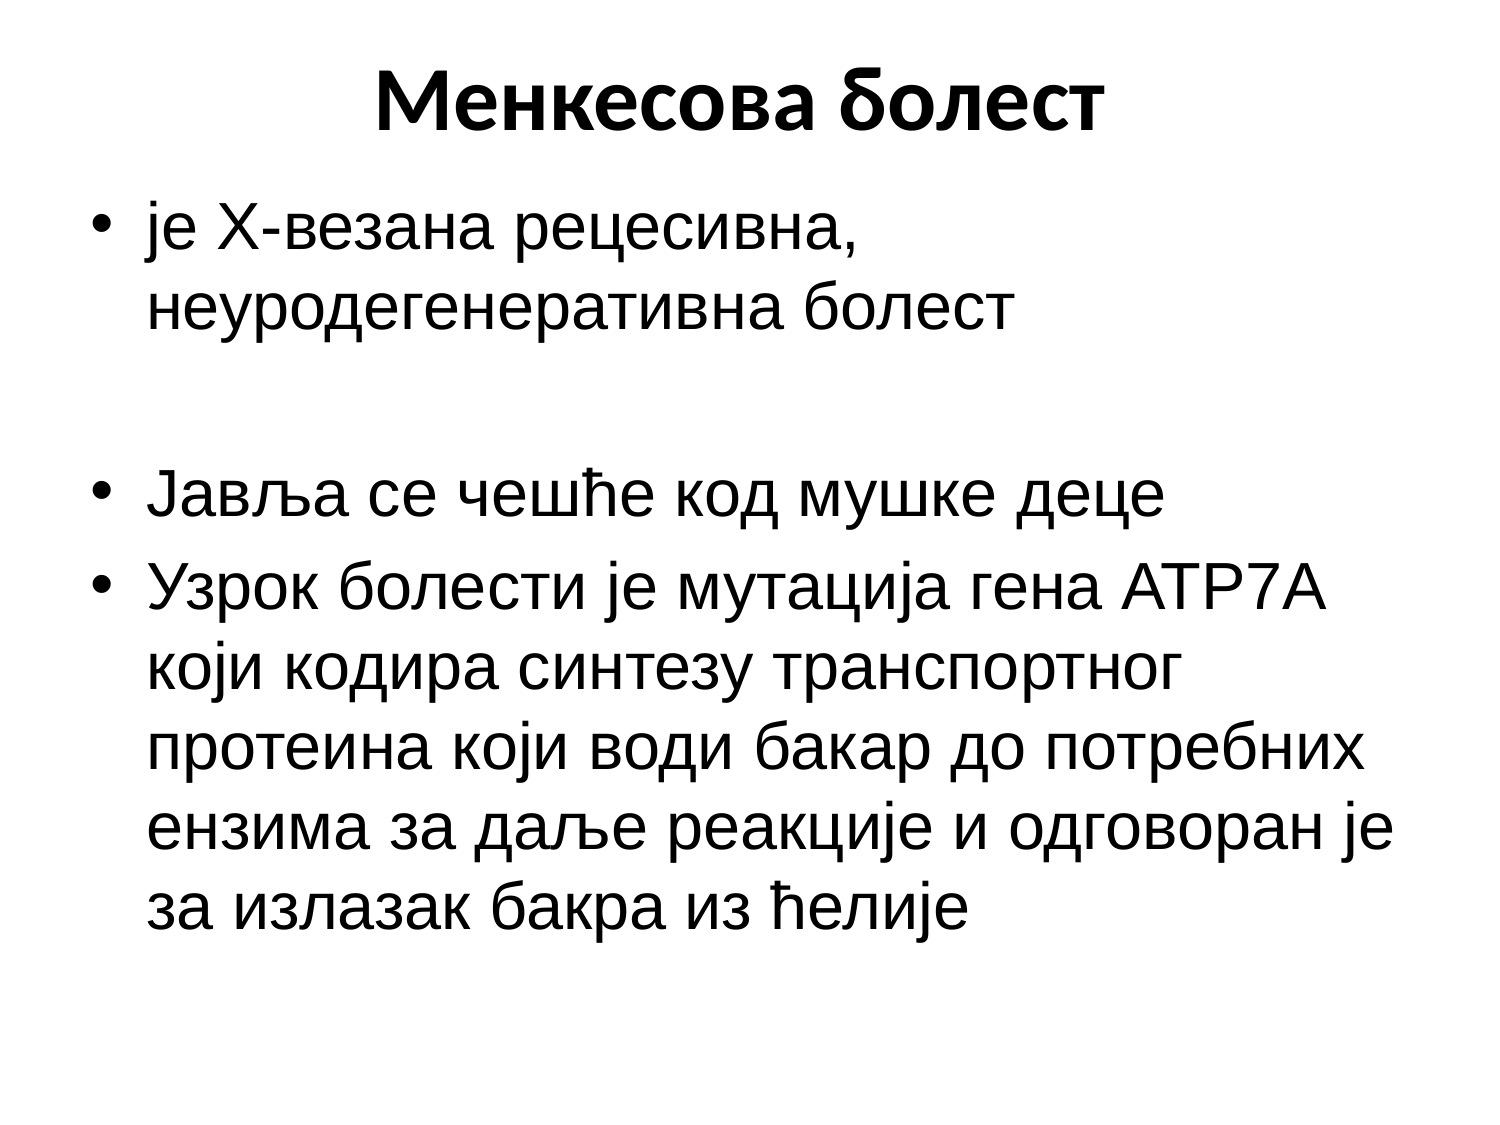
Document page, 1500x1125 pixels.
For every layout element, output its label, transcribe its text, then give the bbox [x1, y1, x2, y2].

list је X-везана рецесивна, неуродегенеративна болест Јавља се чешће код мушке деце Узрок болести је мутација гена АТР7А који кодира синтезу транспортног протеина који води бакар до потребних ензима за даље реакције и одговоран је за излазак бакра из ћелије [75, 174, 1425, 1075]
title Менкесова болест [75, 0, 1425, 174]
